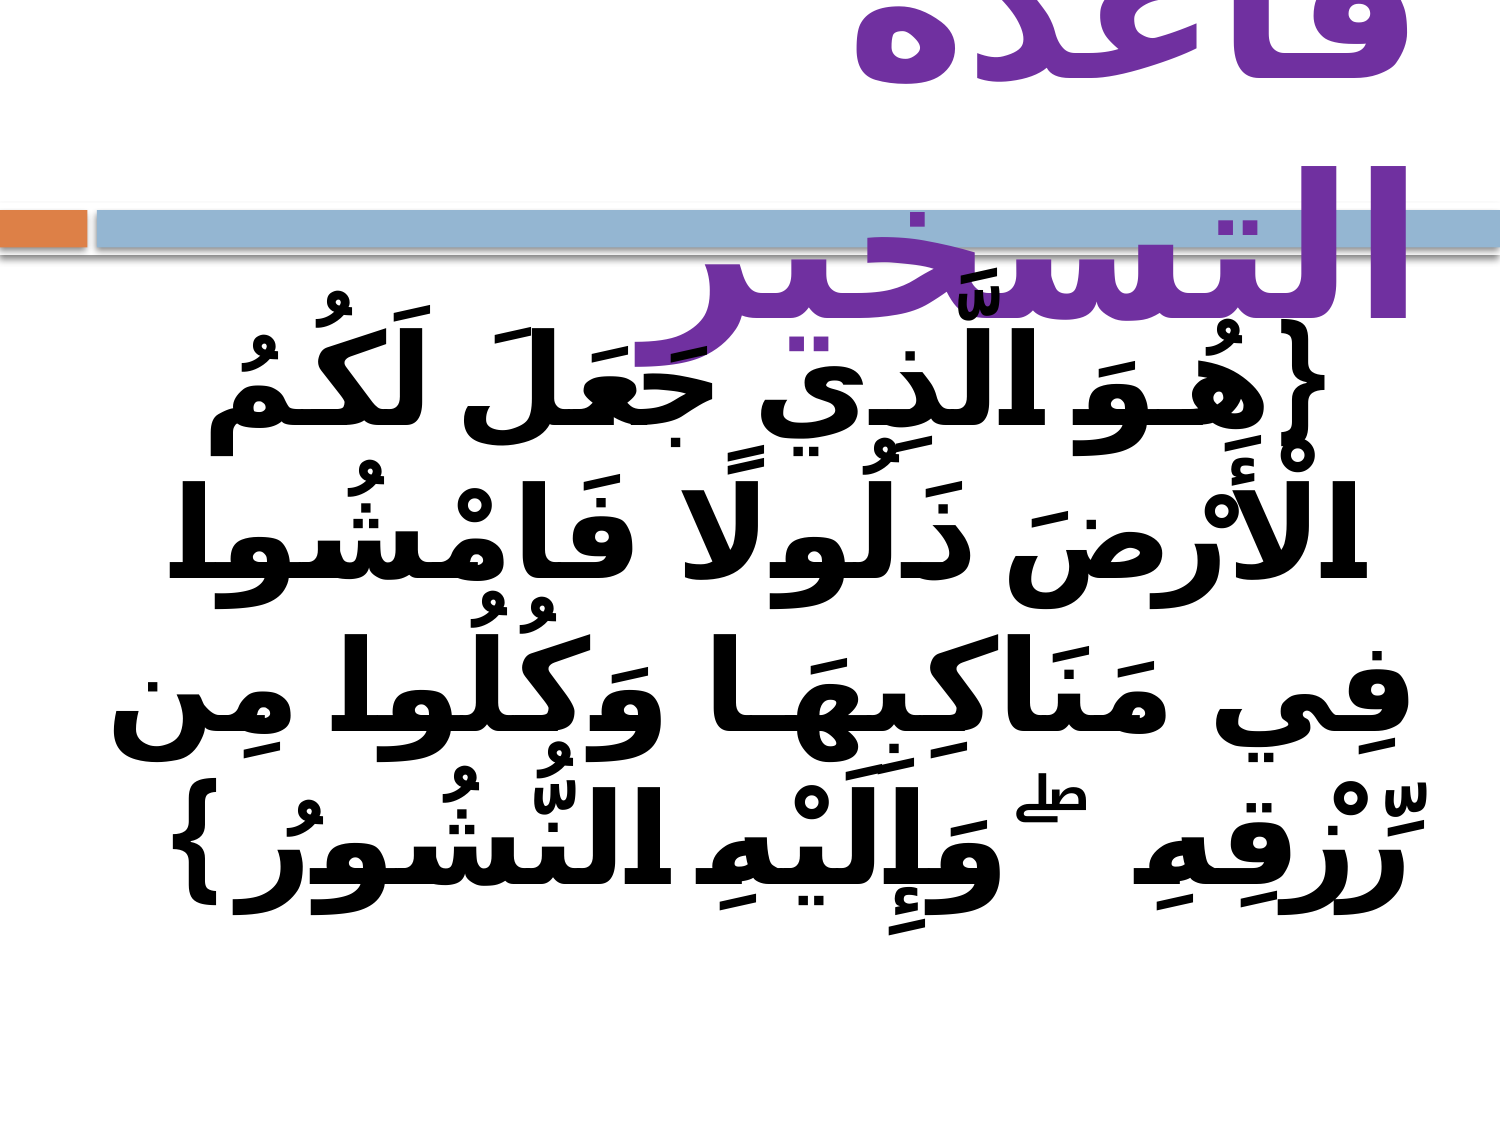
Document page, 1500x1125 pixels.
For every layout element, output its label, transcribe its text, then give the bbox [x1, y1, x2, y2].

list {هُوَ الَّذِي جَعَلَ لَكُمُ الْأَرْضَ ذَلُولًا فَامْشُوا فِي مَنَاكِبِهَا وَكُلُوا مِن رِّزْقِهِ ۖ وَإِلَيْهِ النُّشُورُ } [100, 290, 1438, 1029]
title قاعدة التسخير [100, 37, 1438, 200]
